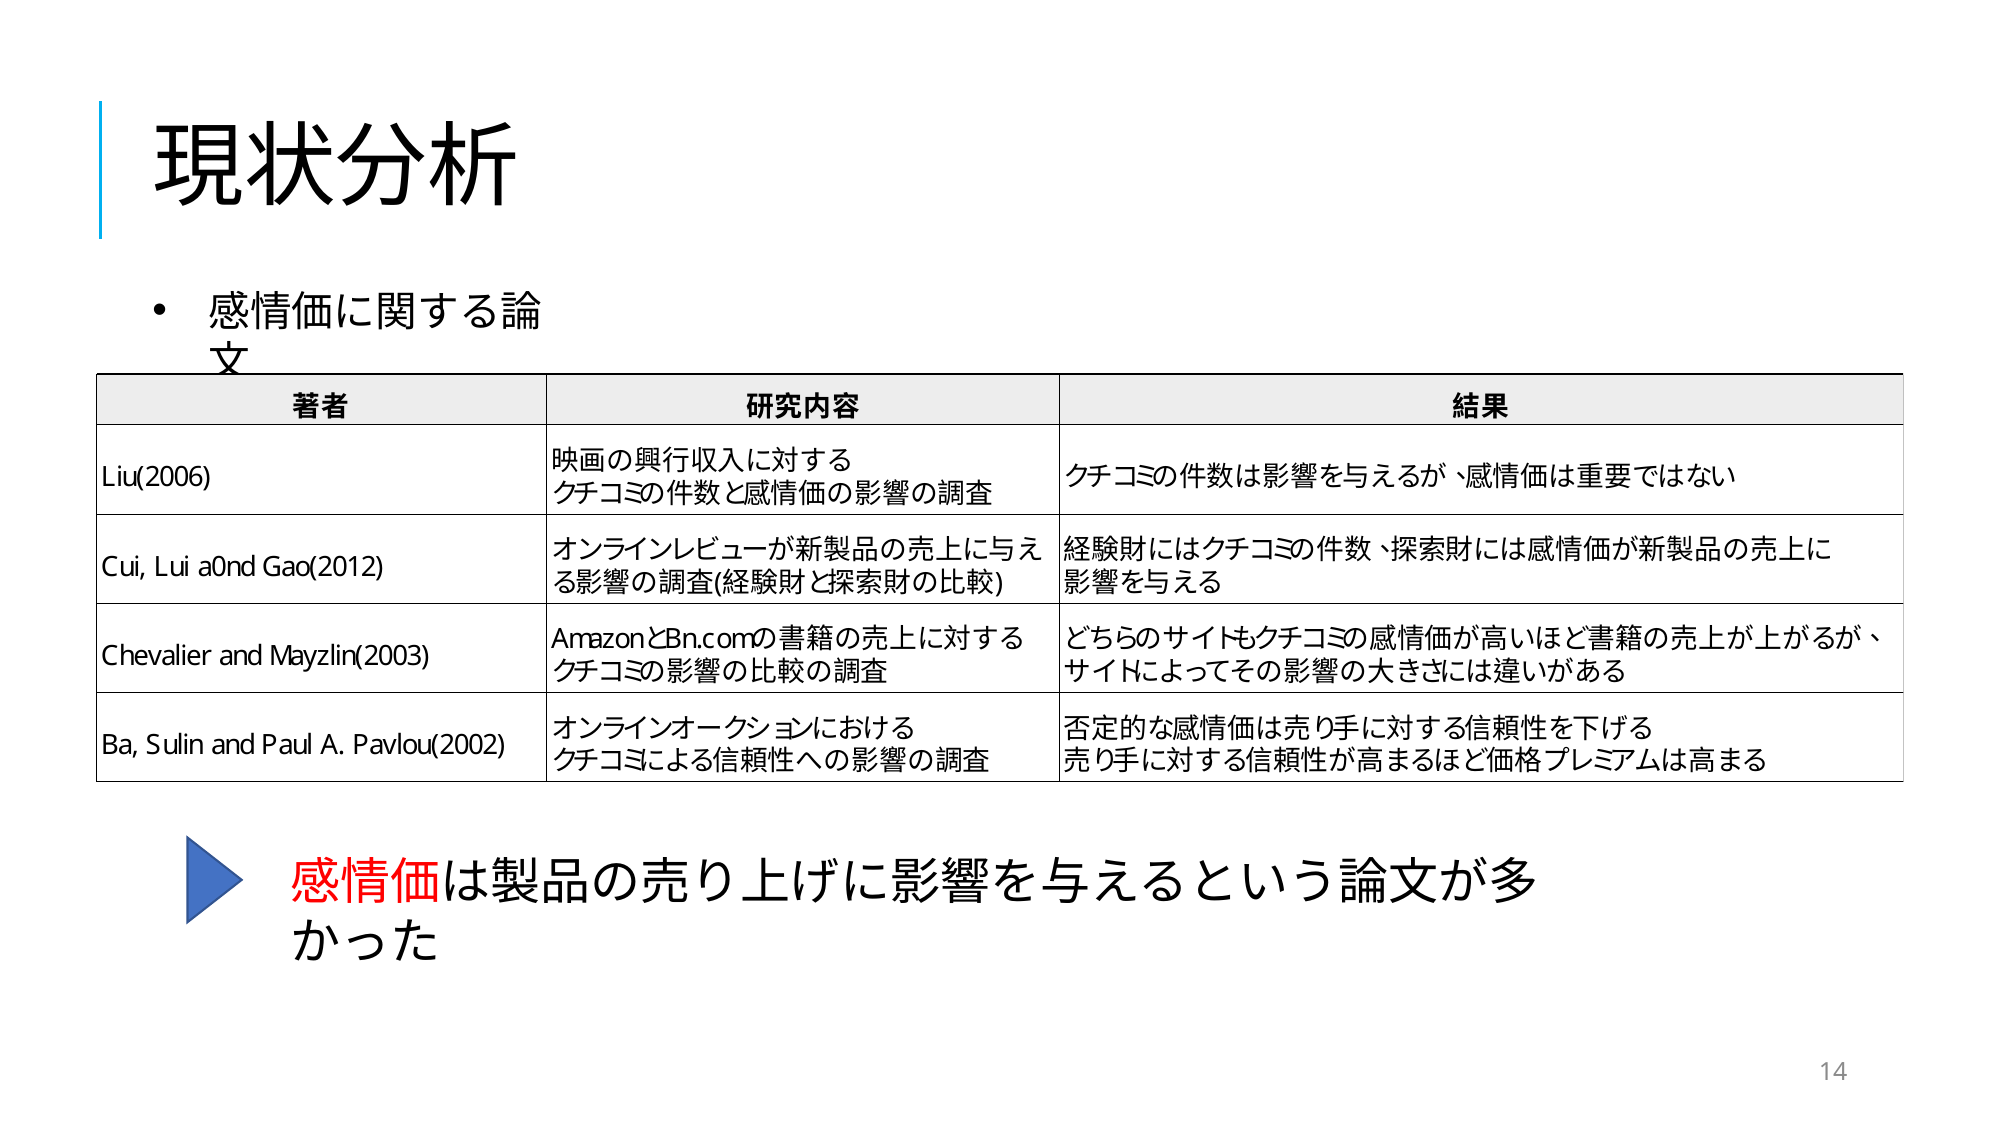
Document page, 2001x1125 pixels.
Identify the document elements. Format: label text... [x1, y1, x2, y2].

text_box [186, 835, 244, 925]
picture [95, 373, 1904, 783]
title 現状分析 [137, 59, 1863, 278]
text_box 感情価に関する論文 [137, 277, 595, 373]
text_box 感情価は製品の売り上げに影響を与えるという論文が多かった [275, 841, 1638, 977]
slide_number 14 [1412, 1042, 1863, 1103]
